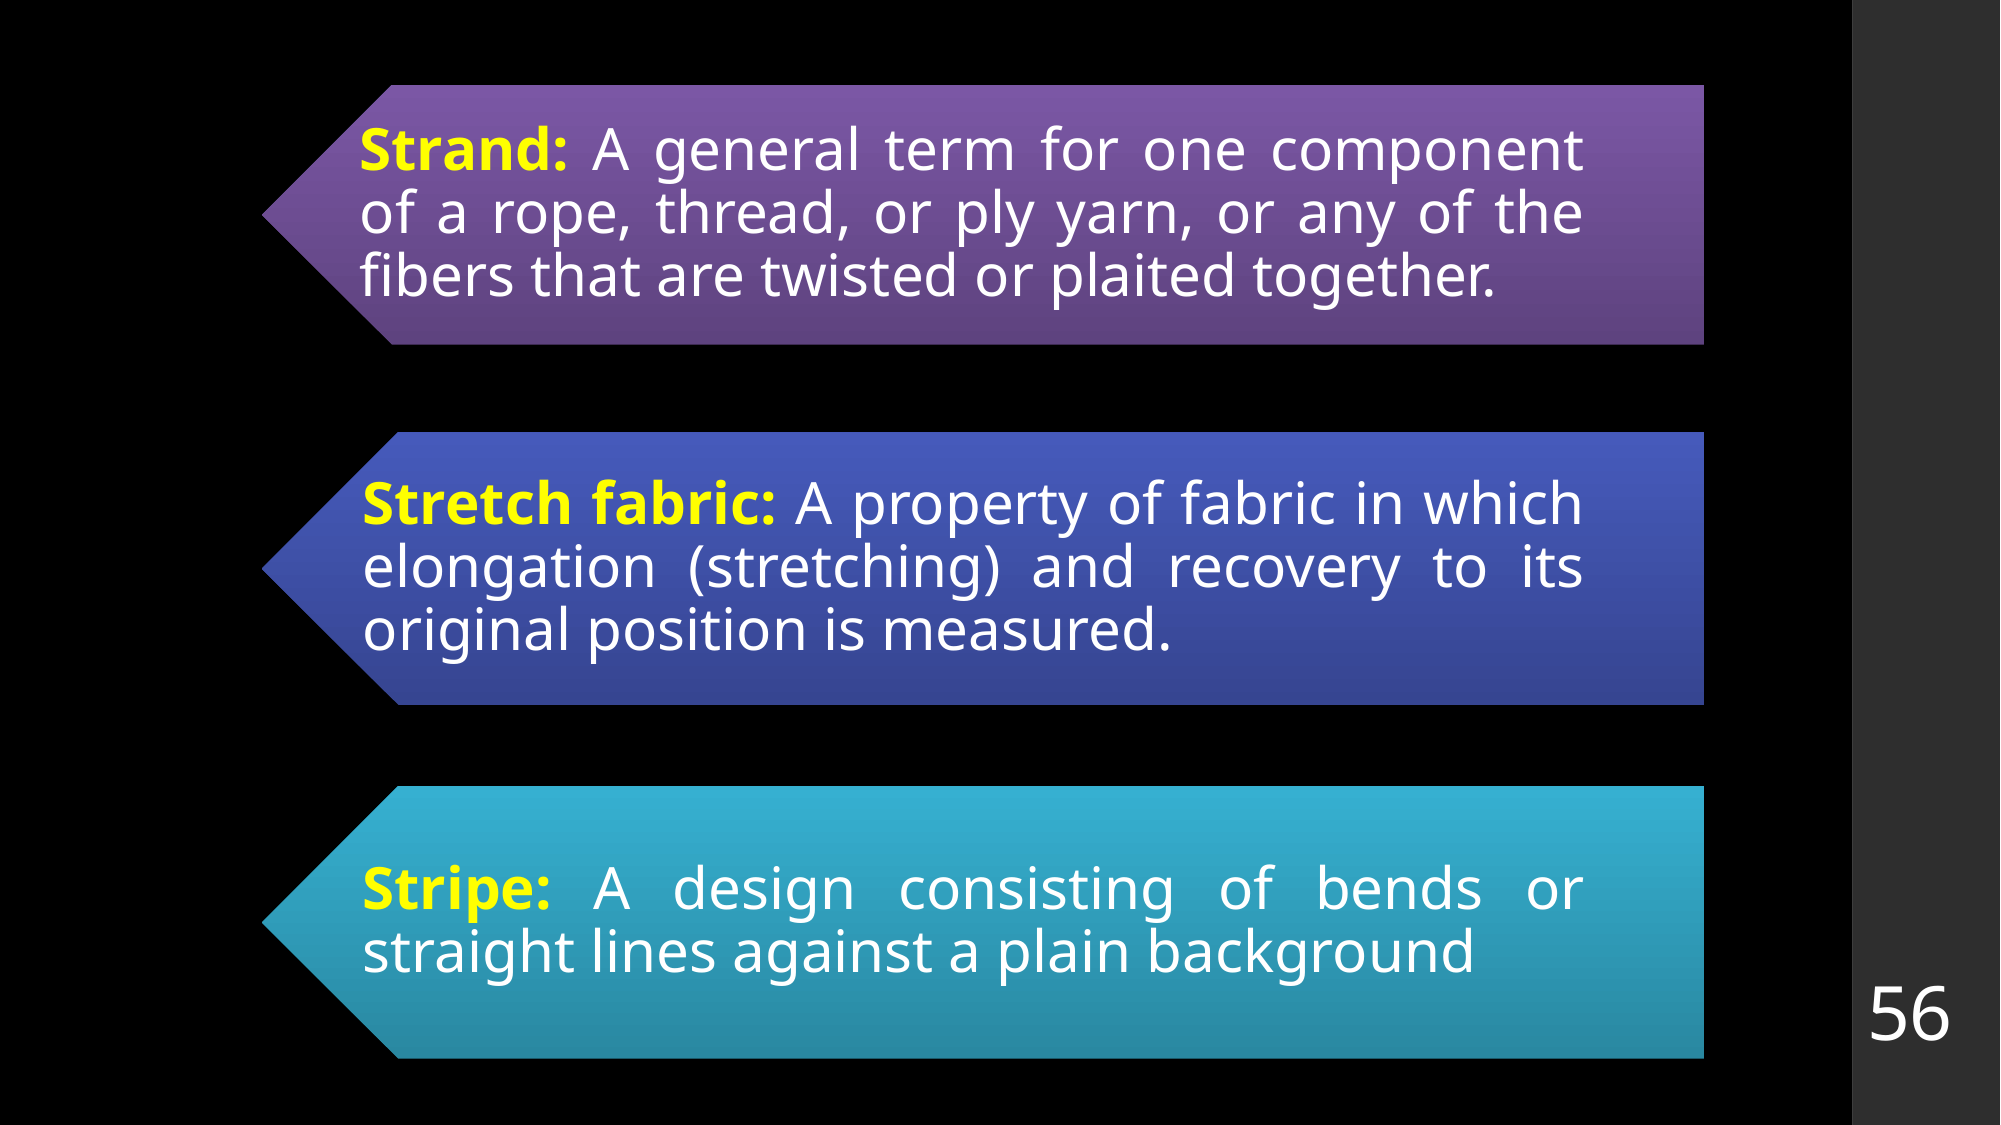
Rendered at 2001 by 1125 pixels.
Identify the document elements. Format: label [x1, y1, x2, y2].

text_box [0, 78, 2000, 1059]
